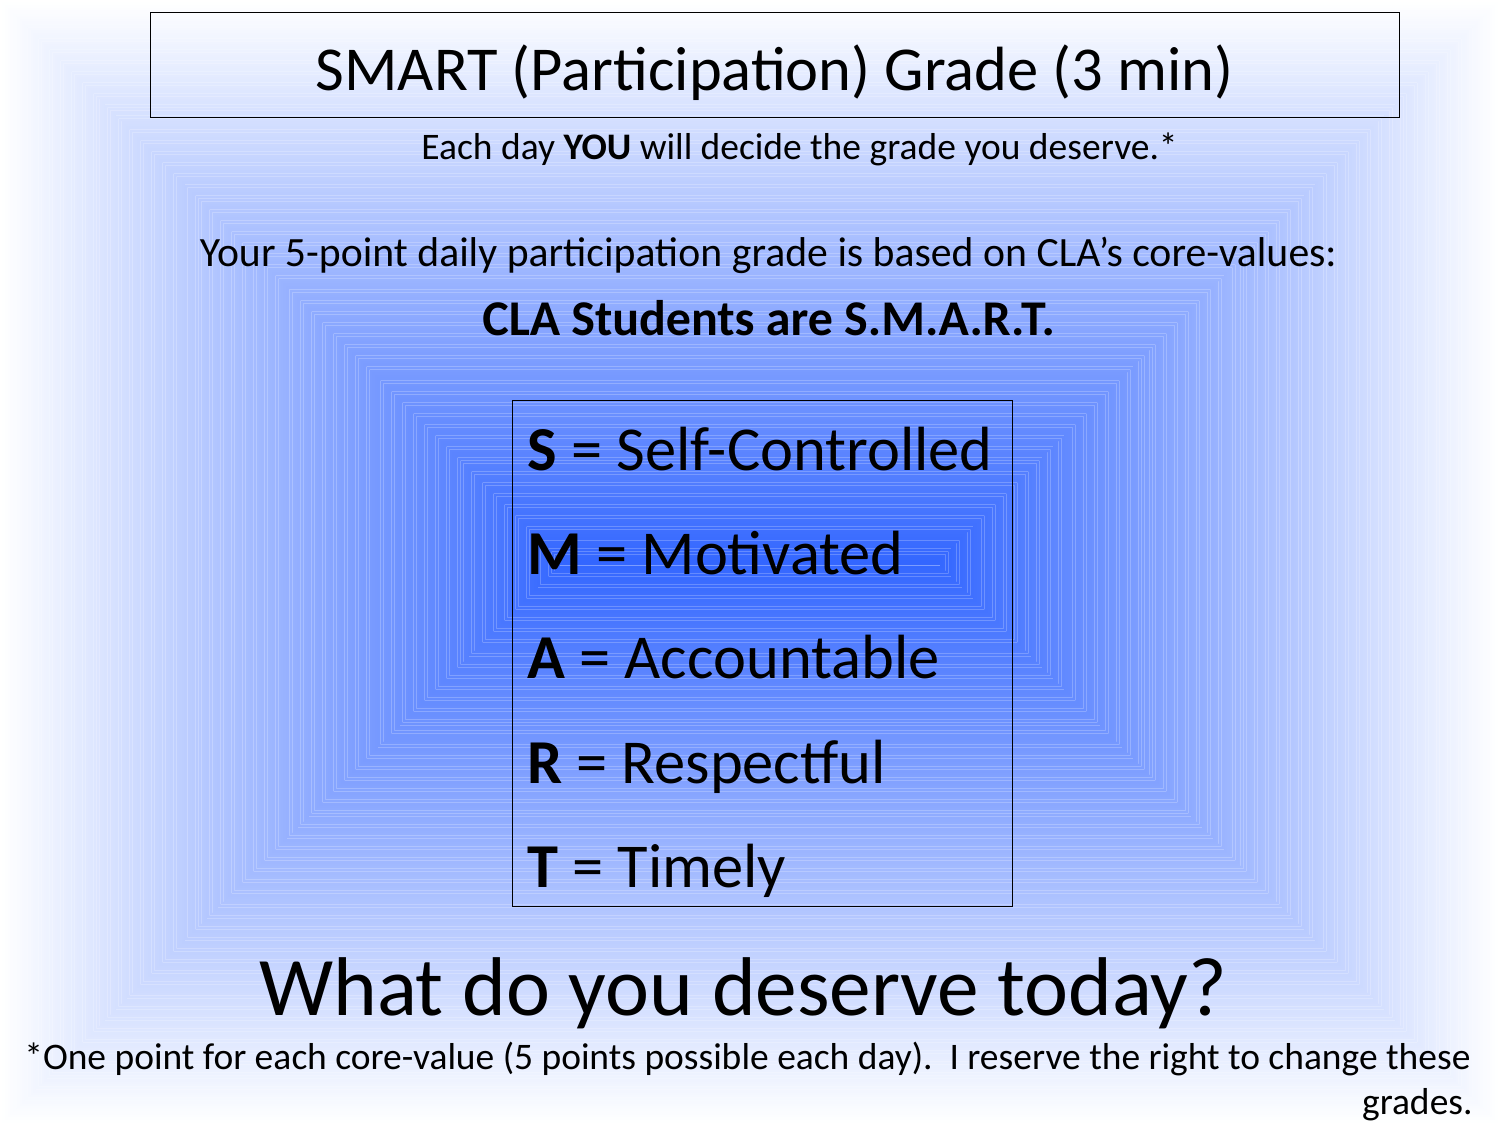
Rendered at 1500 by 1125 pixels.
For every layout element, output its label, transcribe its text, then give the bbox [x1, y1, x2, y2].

text_box SMART (Participation) Grade (3 min) [150, 12, 1400, 118]
text_box Each day YOU will decide the grade you deserve.* [199, 114, 1400, 175]
list Your 5-point daily participation grade is based on CLA’s core-values: CLA Students are S.M.A.R.T. [37, 217, 1500, 383]
text_box What do you deserve today? *One point for each core-value (5 points possible each day). I reserve the right to change these grades. [0, 924, 1488, 1125]
text_box S = Self-Controlled M = Motivated A = Accountable R = Respectful T = Timely [512, 400, 1013, 907]
